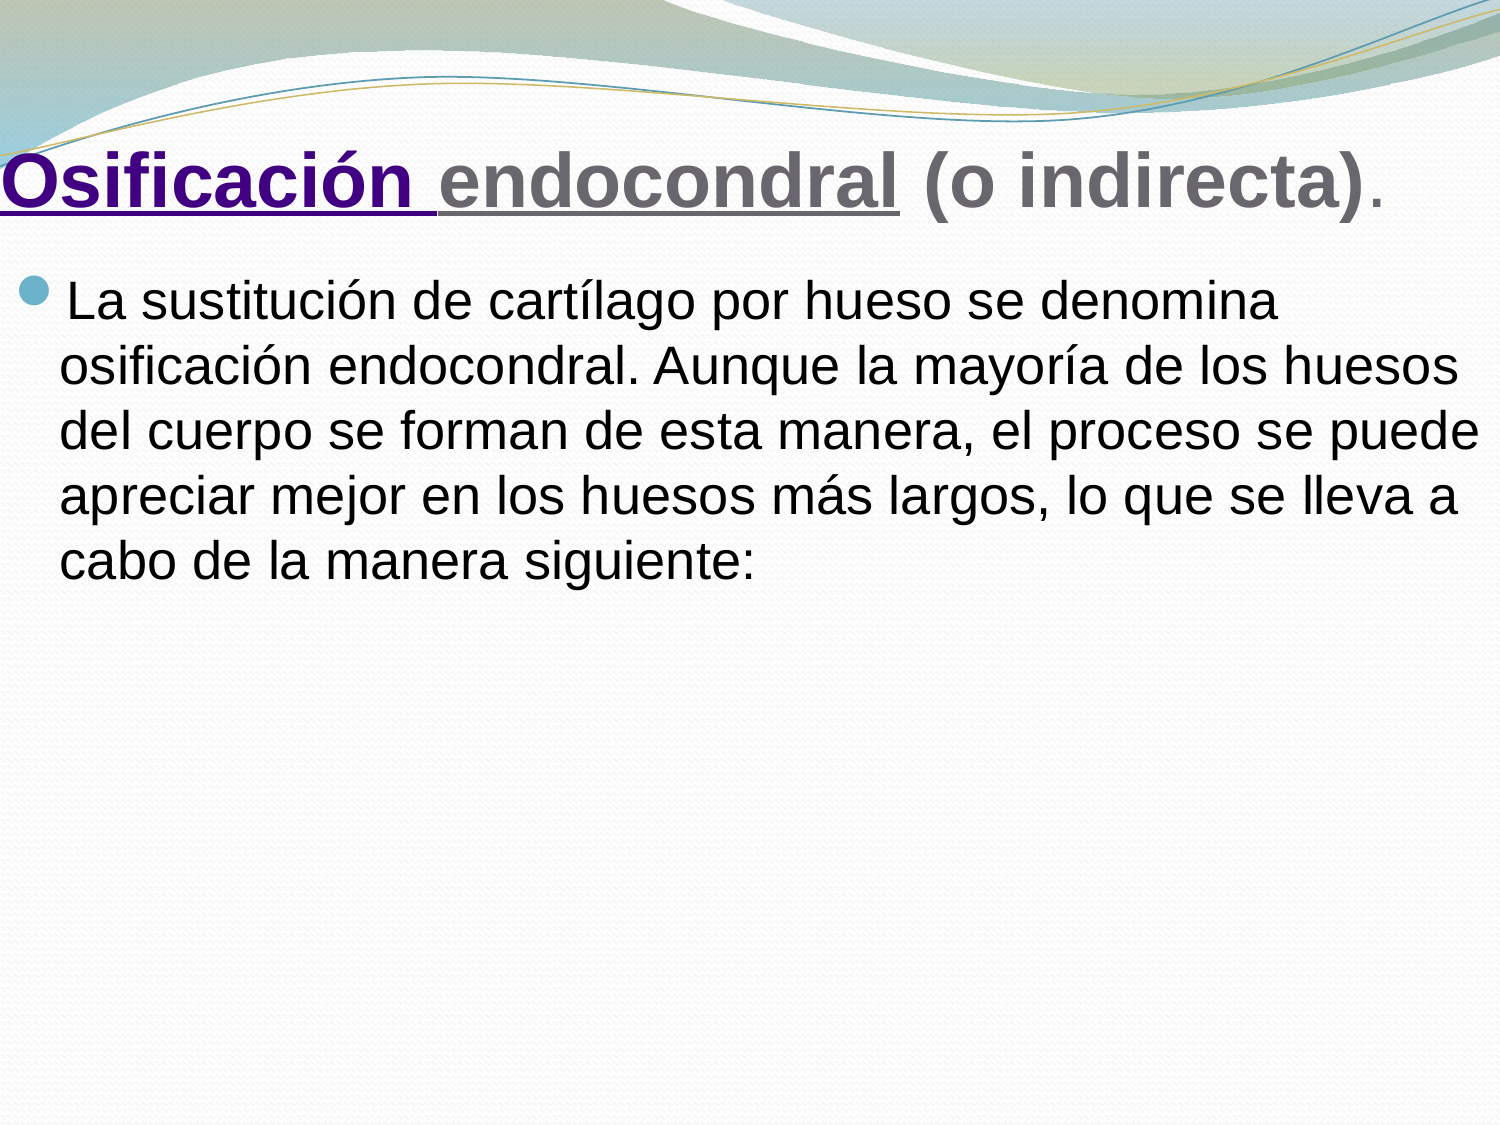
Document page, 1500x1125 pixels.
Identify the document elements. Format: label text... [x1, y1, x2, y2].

list La sustitución de cartílago por hueso se denomina osificación endocondral. Aunque la mayoría de los huesos del cuerpo se forman de esta manera, el proceso se puede apreciar mejor en los huesos más largos, lo que se lleva a cabo de la manera siguiente: [0, 257, 1500, 1067]
title Osificación endocondral (o indirecta). [0, 46, 1500, 223]
